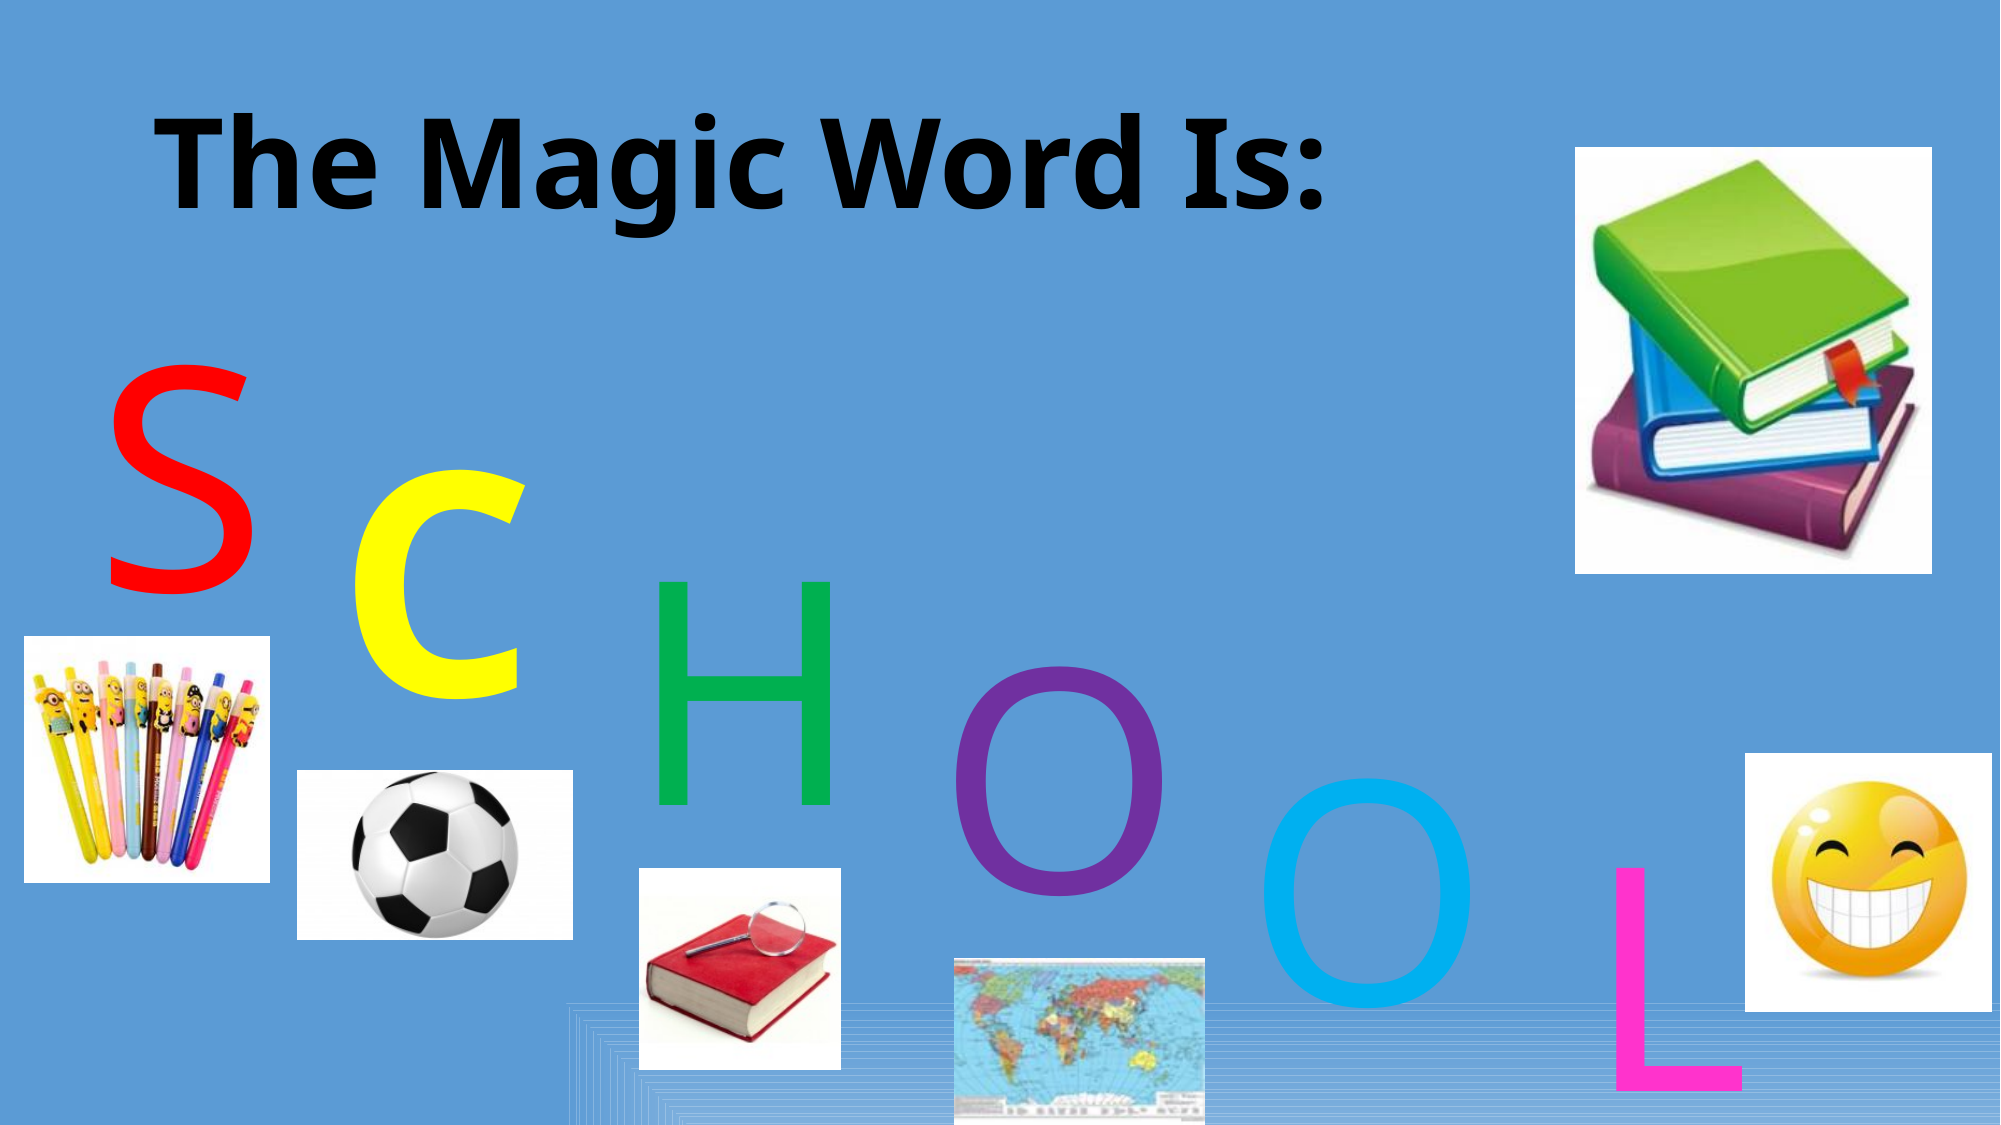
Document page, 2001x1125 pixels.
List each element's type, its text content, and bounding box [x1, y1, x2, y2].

text_box H [614, 485, 877, 876]
picture [1575, 147, 1932, 574]
picture [954, 958, 1205, 1125]
picture [24, 636, 270, 883]
text_box C [322, 376, 551, 767]
picture [1745, 753, 1992, 1012]
text_box O [1230, 685, 1505, 1076]
text_box L [1571, 771, 1766, 1125]
text_box S [80, 271, 282, 662]
picture [639, 868, 841, 1070]
title The Magic Word Is: [137, 59, 1863, 278]
picture [297, 770, 573, 941]
text_box O [923, 573, 1197, 964]
